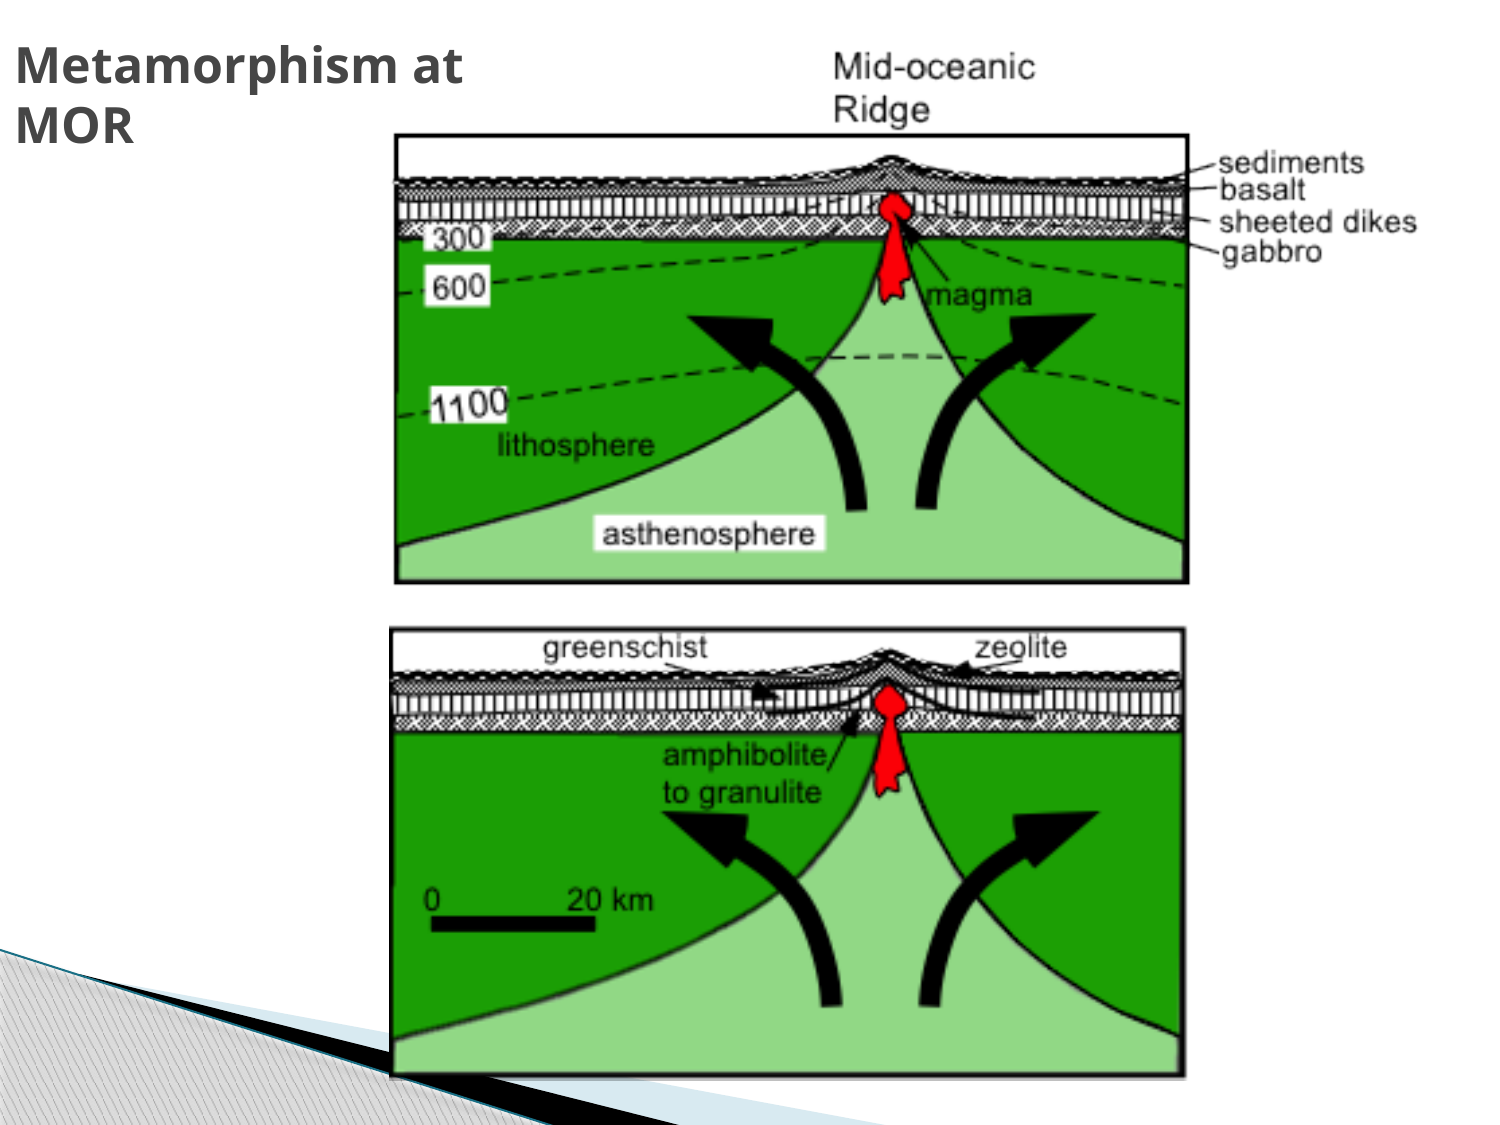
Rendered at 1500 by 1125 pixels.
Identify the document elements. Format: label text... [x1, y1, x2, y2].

title Metamorphism at MOR [0, 0, 588, 188]
picture [389, 44, 1426, 1081]
